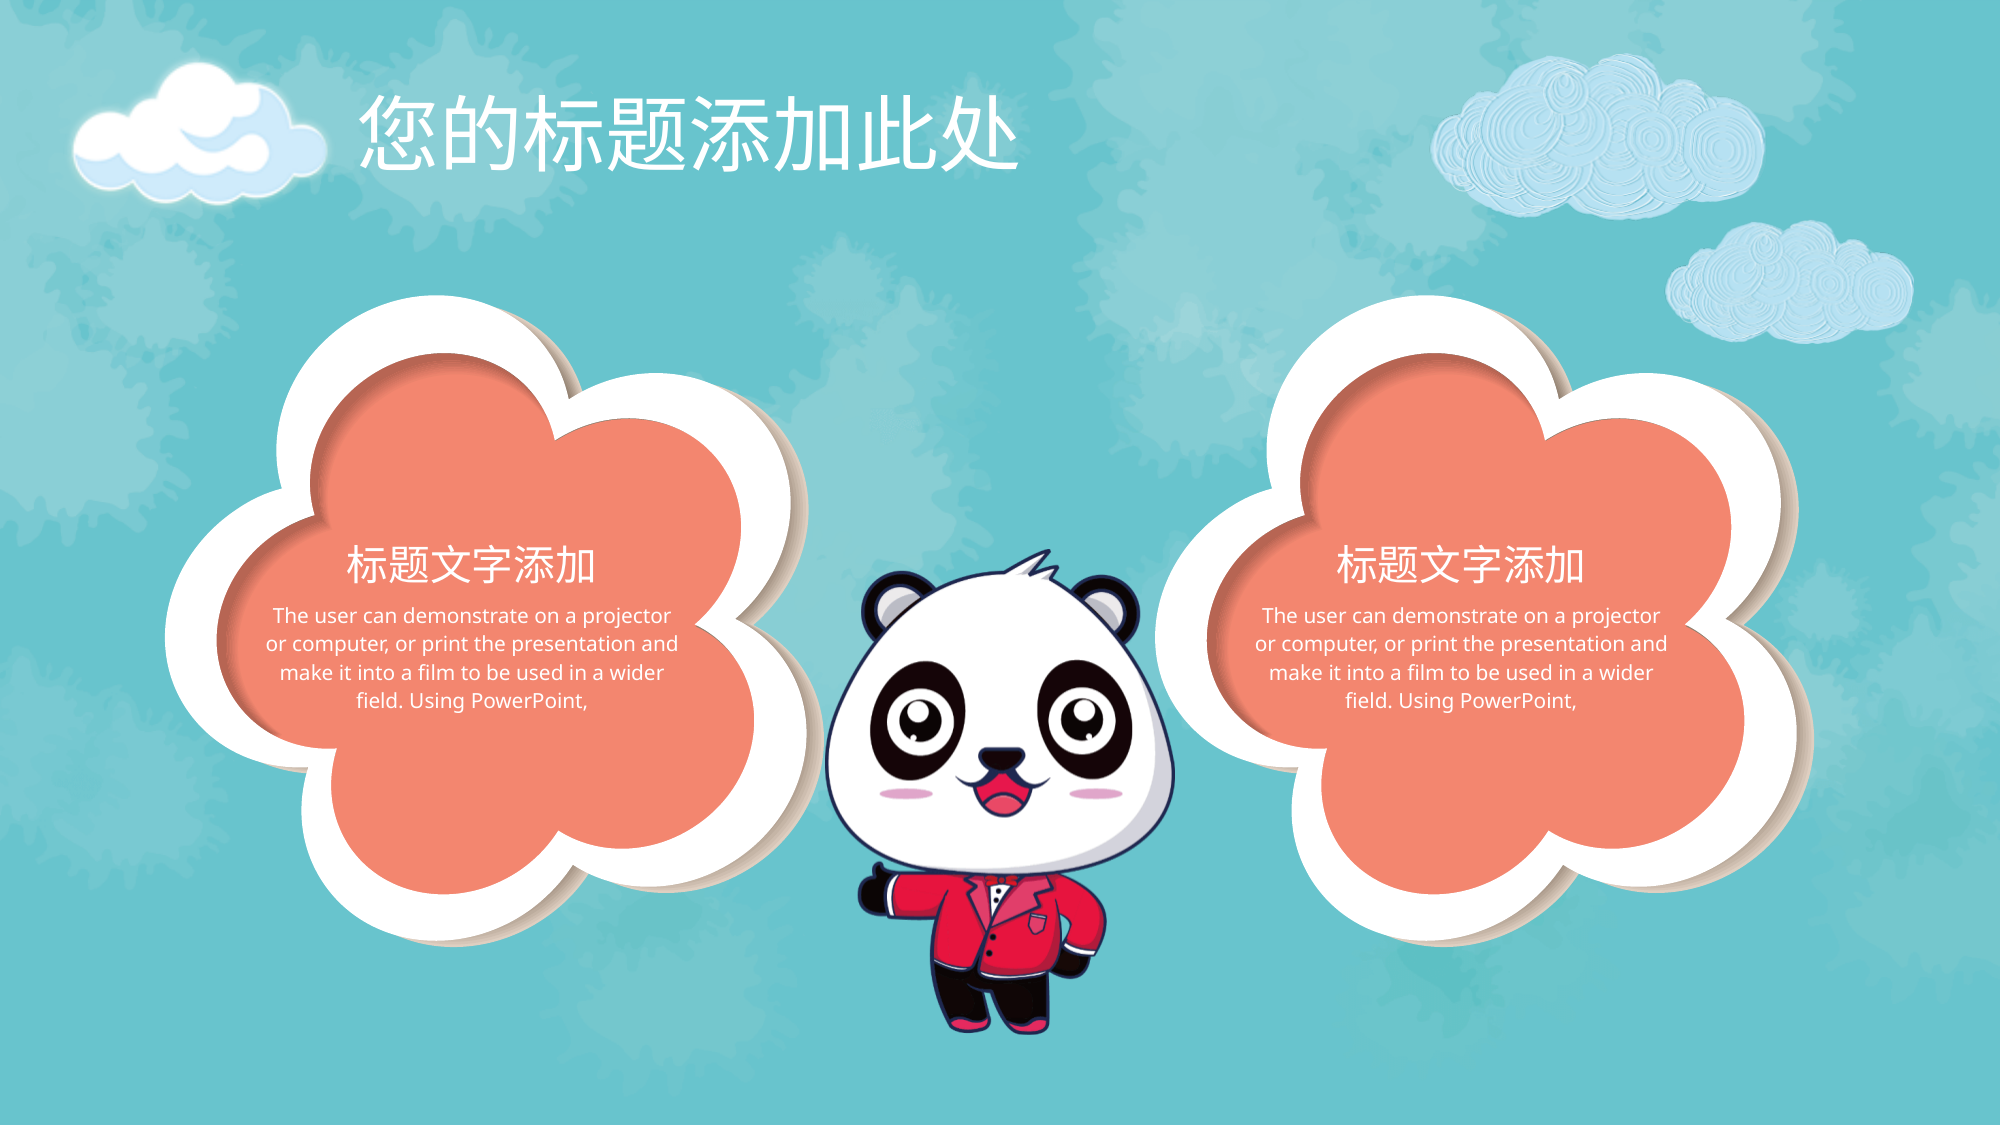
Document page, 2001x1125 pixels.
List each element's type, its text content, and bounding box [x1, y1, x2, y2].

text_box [249, 521, 695, 722]
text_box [1238, 521, 1684, 722]
text_box 您的标题添加此处 [341, 74, 1038, 190]
picture [0, 0, 2000, 1125]
